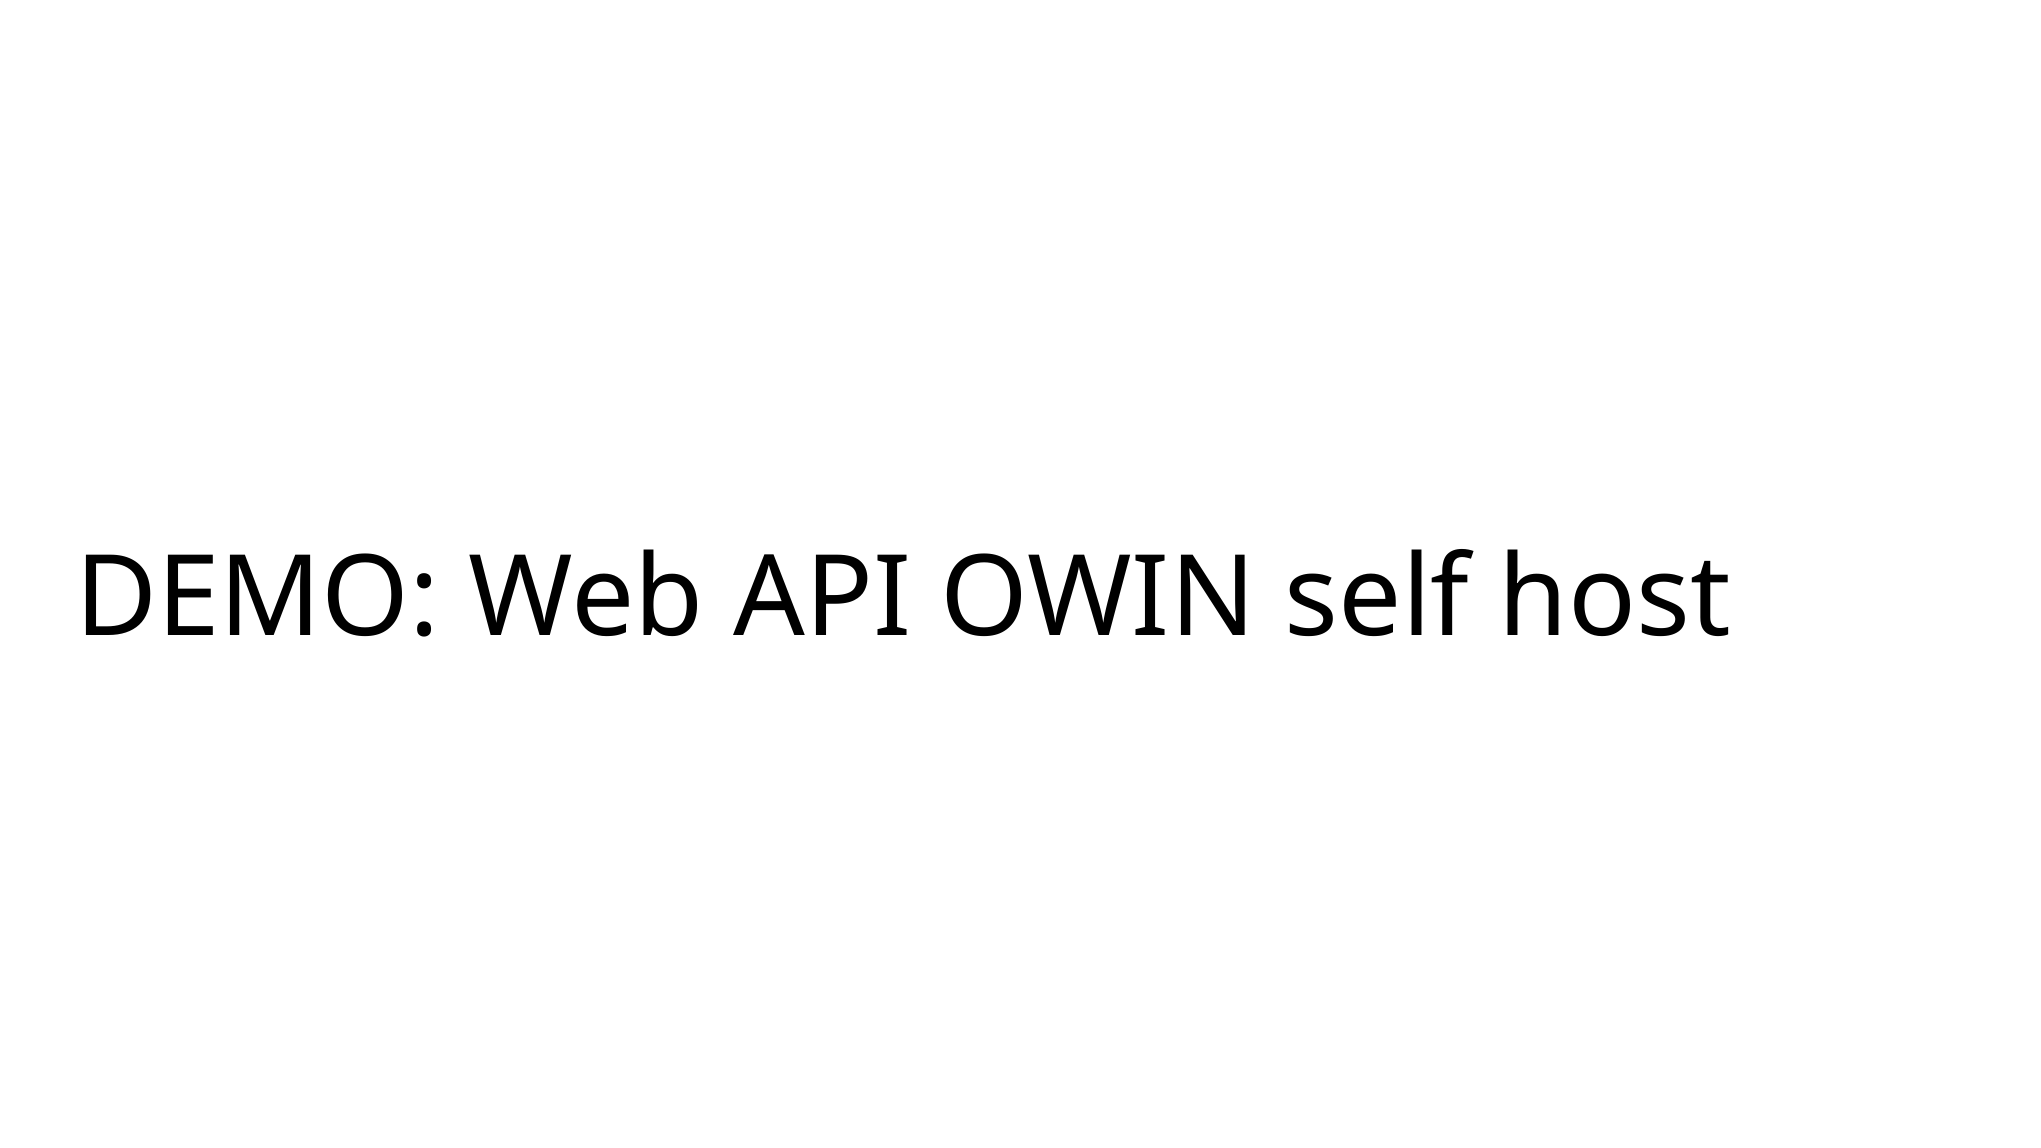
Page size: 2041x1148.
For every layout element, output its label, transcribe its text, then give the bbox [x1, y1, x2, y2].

title DEMO: Web API OWIN self host [45, 498, 1996, 649]
